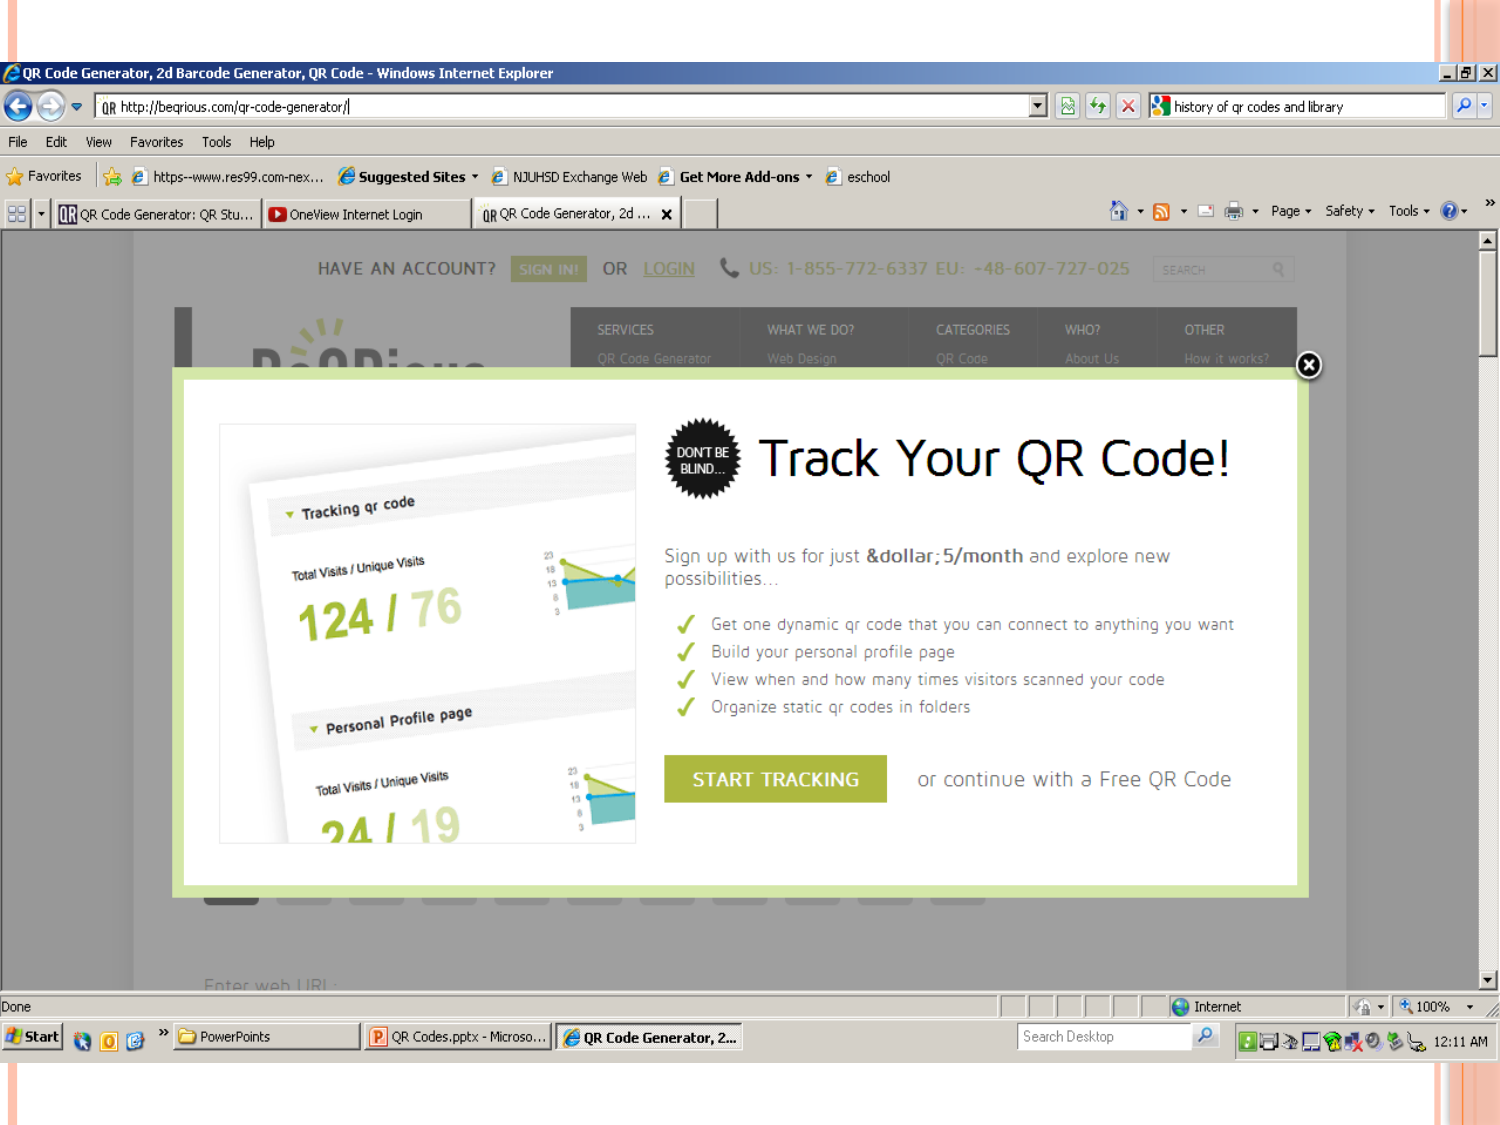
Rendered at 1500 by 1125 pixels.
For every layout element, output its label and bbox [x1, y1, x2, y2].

picture [0, 61, 1500, 1063]
